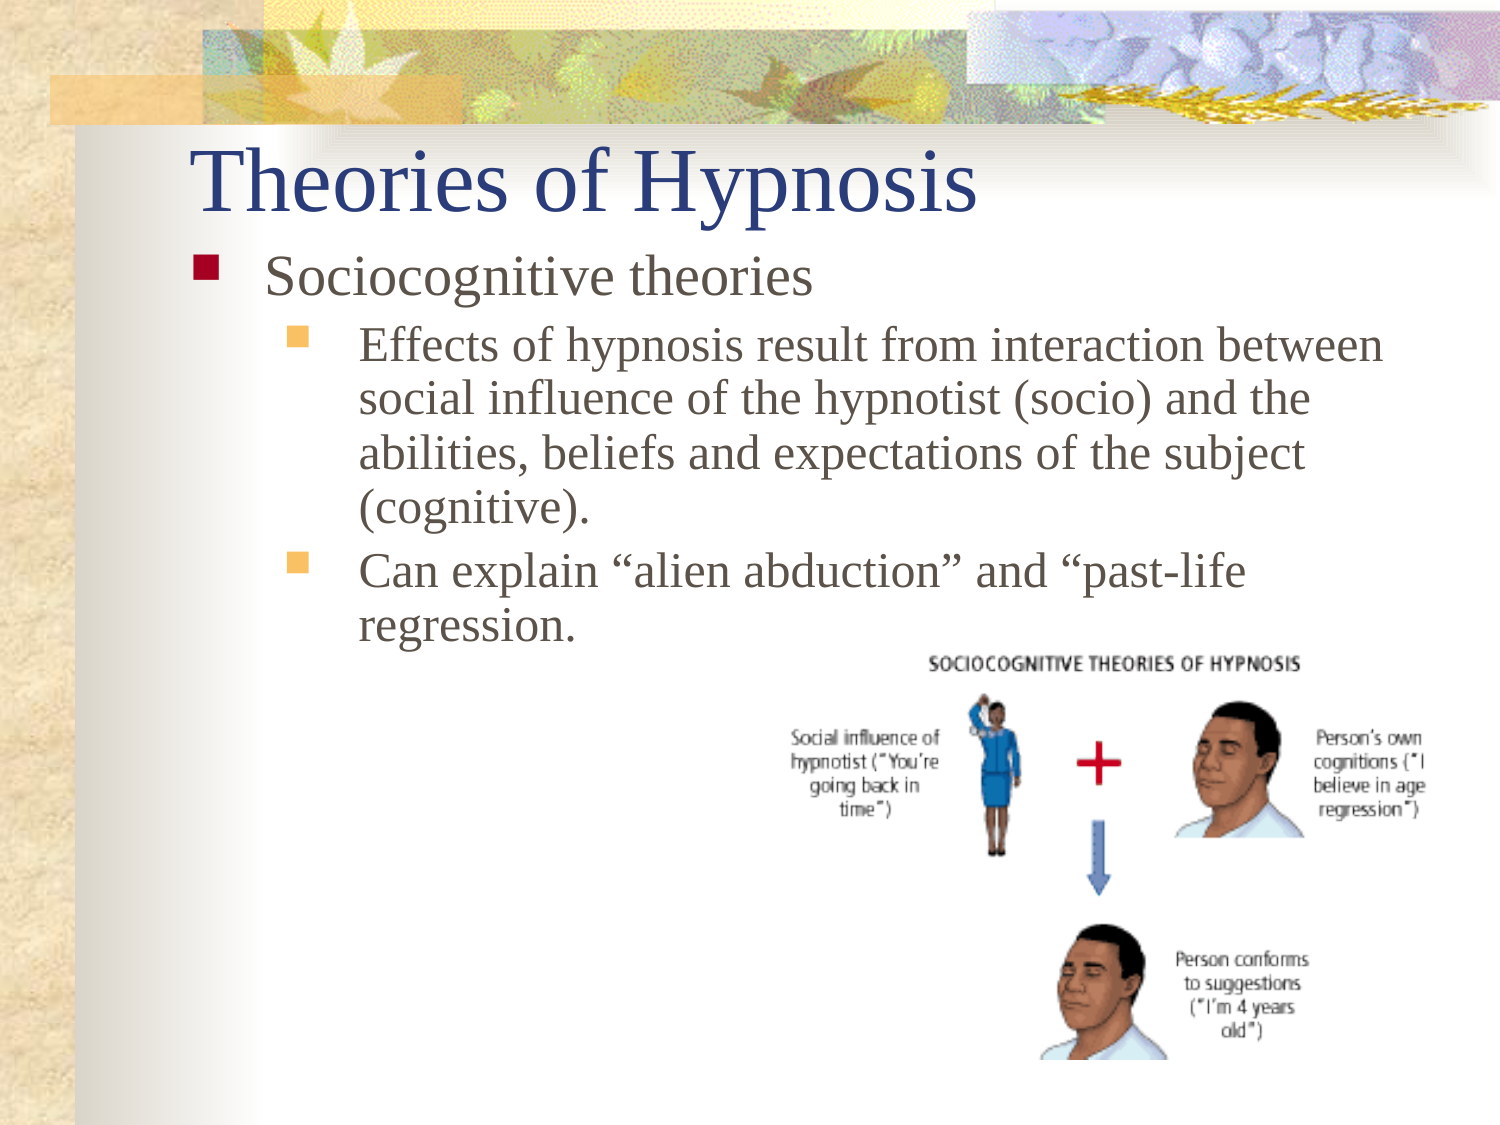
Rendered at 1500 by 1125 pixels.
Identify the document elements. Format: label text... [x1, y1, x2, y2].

picture [0, 0, 1500, 1125]
list Sociocognitive theories Effects of hypnosis result from interaction between social influence of the hypnotist (socio) and the abilities, beliefs and expectations of the subject (cognitive). Can explain “alien abduction” and “past-life regression. [174, 237, 1450, 738]
picture [787, 651, 1441, 1061]
title Theories of Hypnosis [174, 137, 1450, 237]
